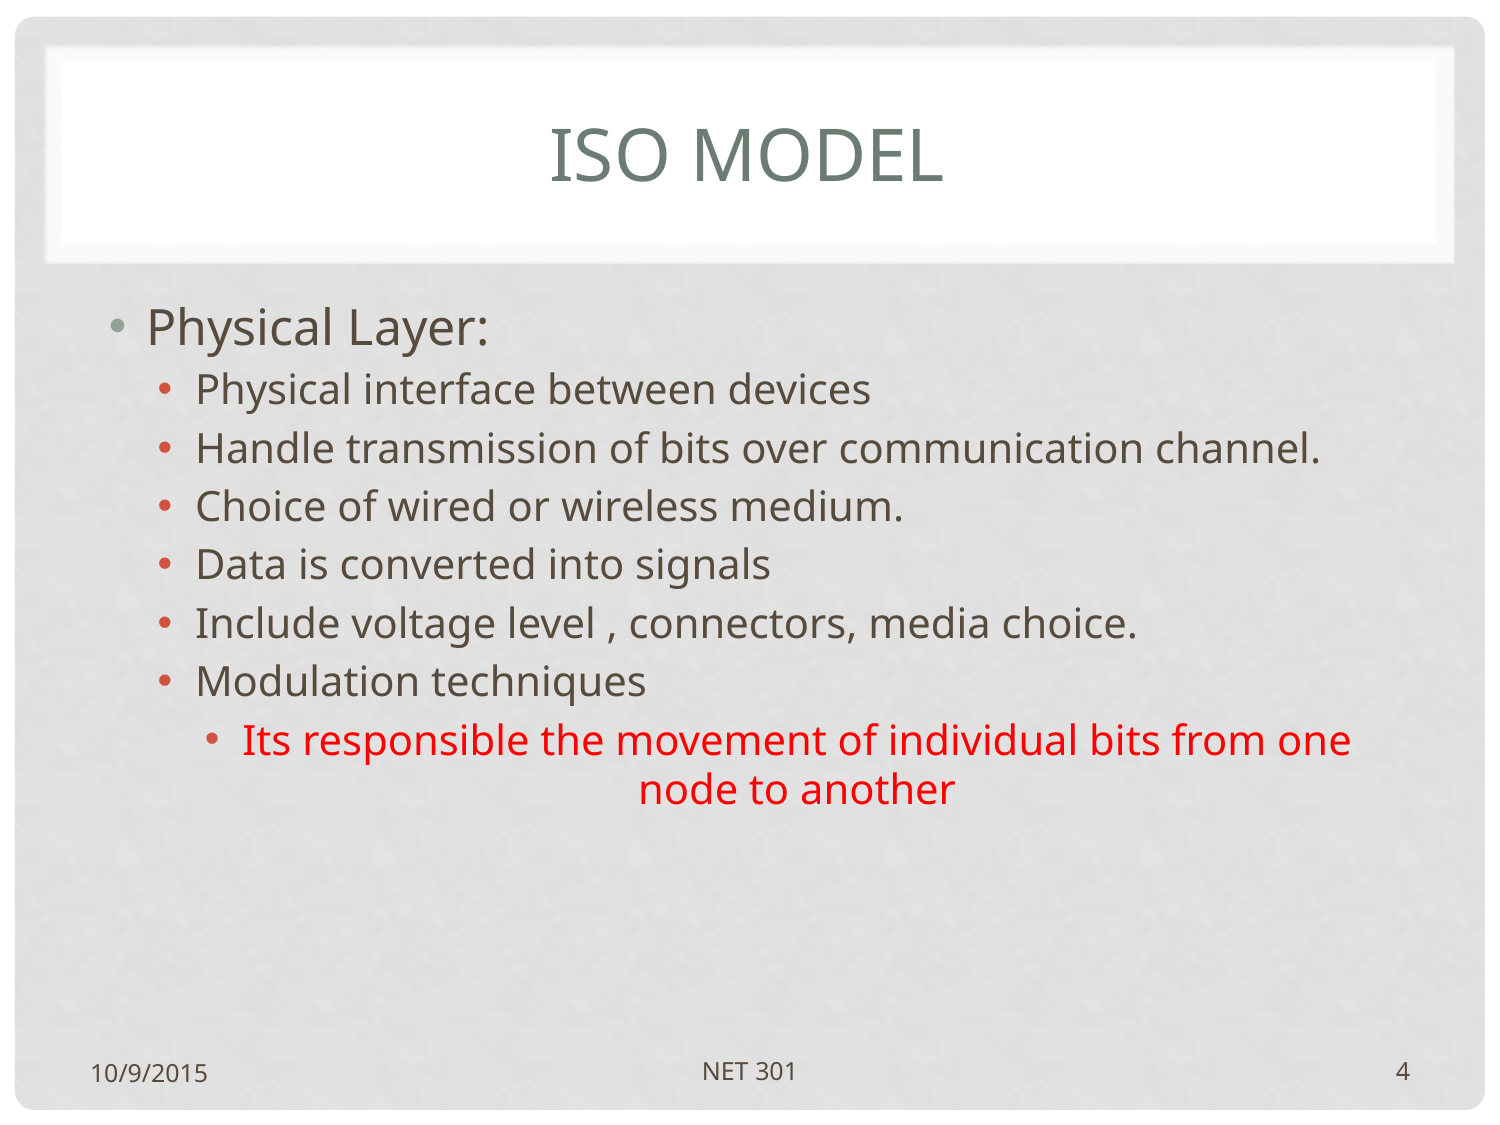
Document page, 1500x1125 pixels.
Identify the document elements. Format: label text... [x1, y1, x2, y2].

list Physical Layer: Physical interface between devices Handle transmission of bits over communication channel. Choice of wired or wireless medium. Data is converted into signals Include voltage level , connectors, media choice. Modulation techniques Its responsible the movement of individual bits from one node to another [75, 287, 1425, 1005]
title ISO Model [69, 66, 1425, 238]
slide_number 4 [1074, 1042, 1425, 1103]
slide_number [75, 1042, 425, 1103]
footer NET 301 [512, 1042, 988, 1103]
